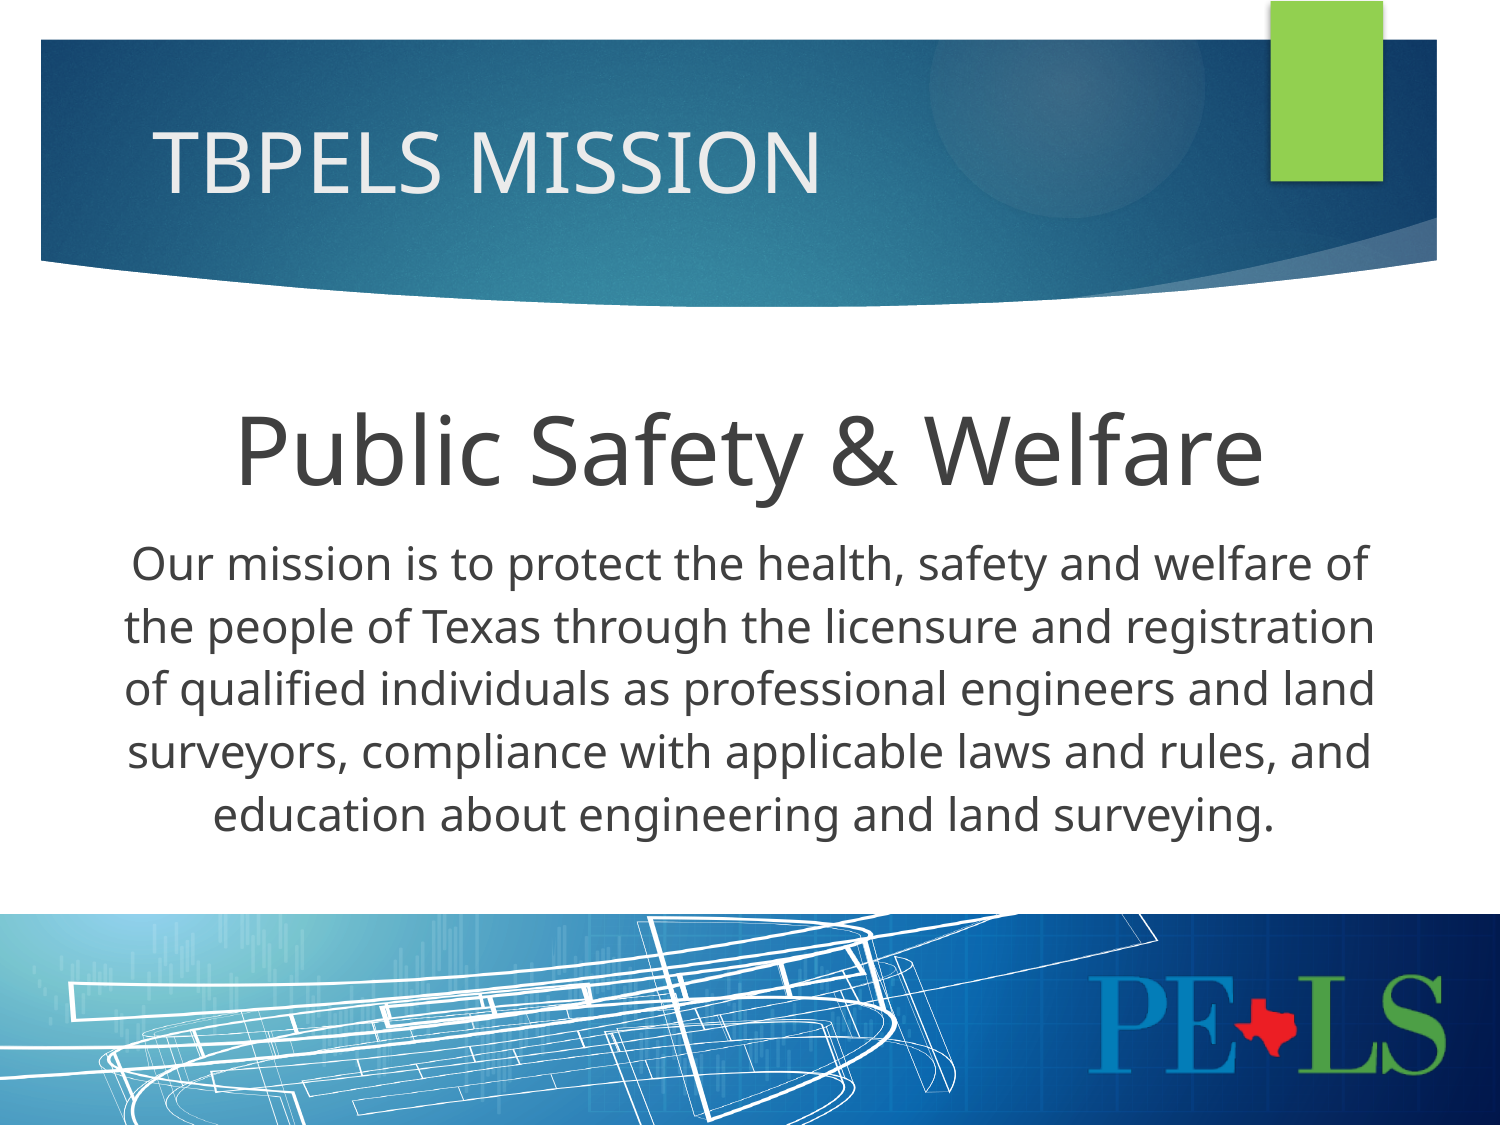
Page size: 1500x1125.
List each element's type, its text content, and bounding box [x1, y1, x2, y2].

title TBPELS Mission [137, 95, 1375, 227]
picture [0, 914, 1500, 1125]
list Public Safety & Welfare Our mission is to protect the health, safety and welfare of the people of Texas through the licensure and registration of qualified individuals as professional engineers and land surveyors, compliance with applicable laws and rules, and education about engineering and land surveying. [100, 375, 1400, 894]
